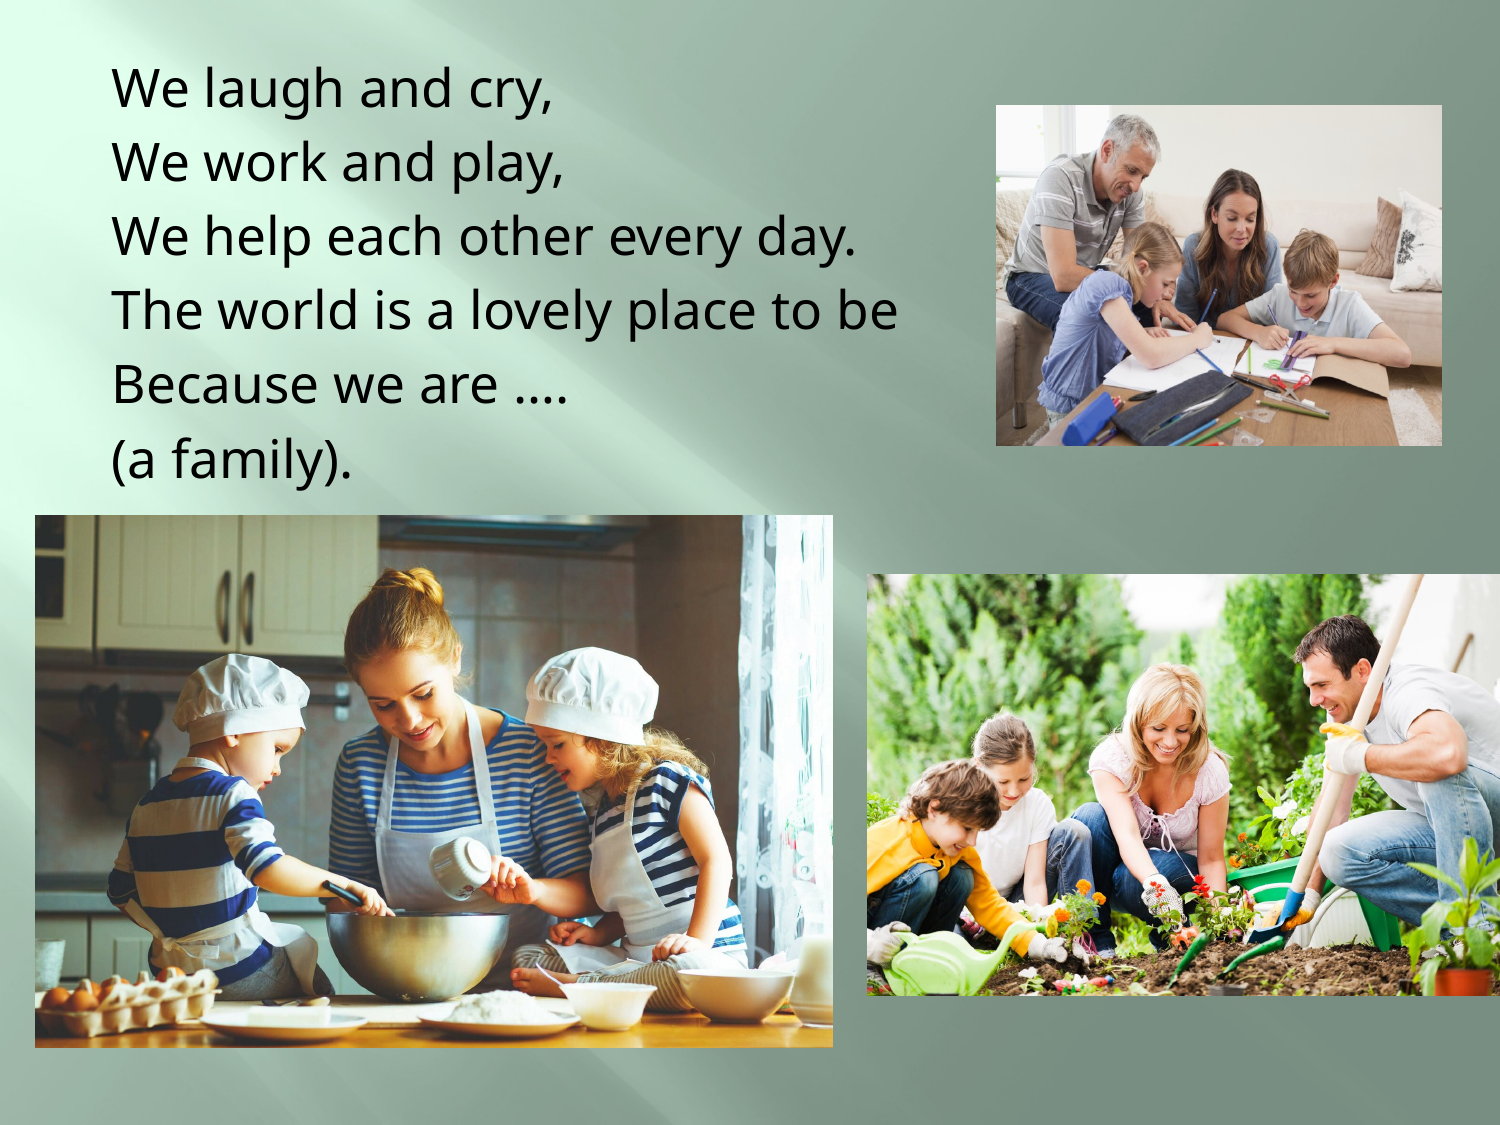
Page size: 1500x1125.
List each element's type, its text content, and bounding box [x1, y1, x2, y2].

picture [34, 515, 833, 1048]
picture [995, 105, 1442, 446]
list We laugh and cry, We work and play, We help each other every day. The world is a lovely place to be Because we are …. (a family). [75, 46, 961, 504]
picture [866, 573, 1500, 997]
